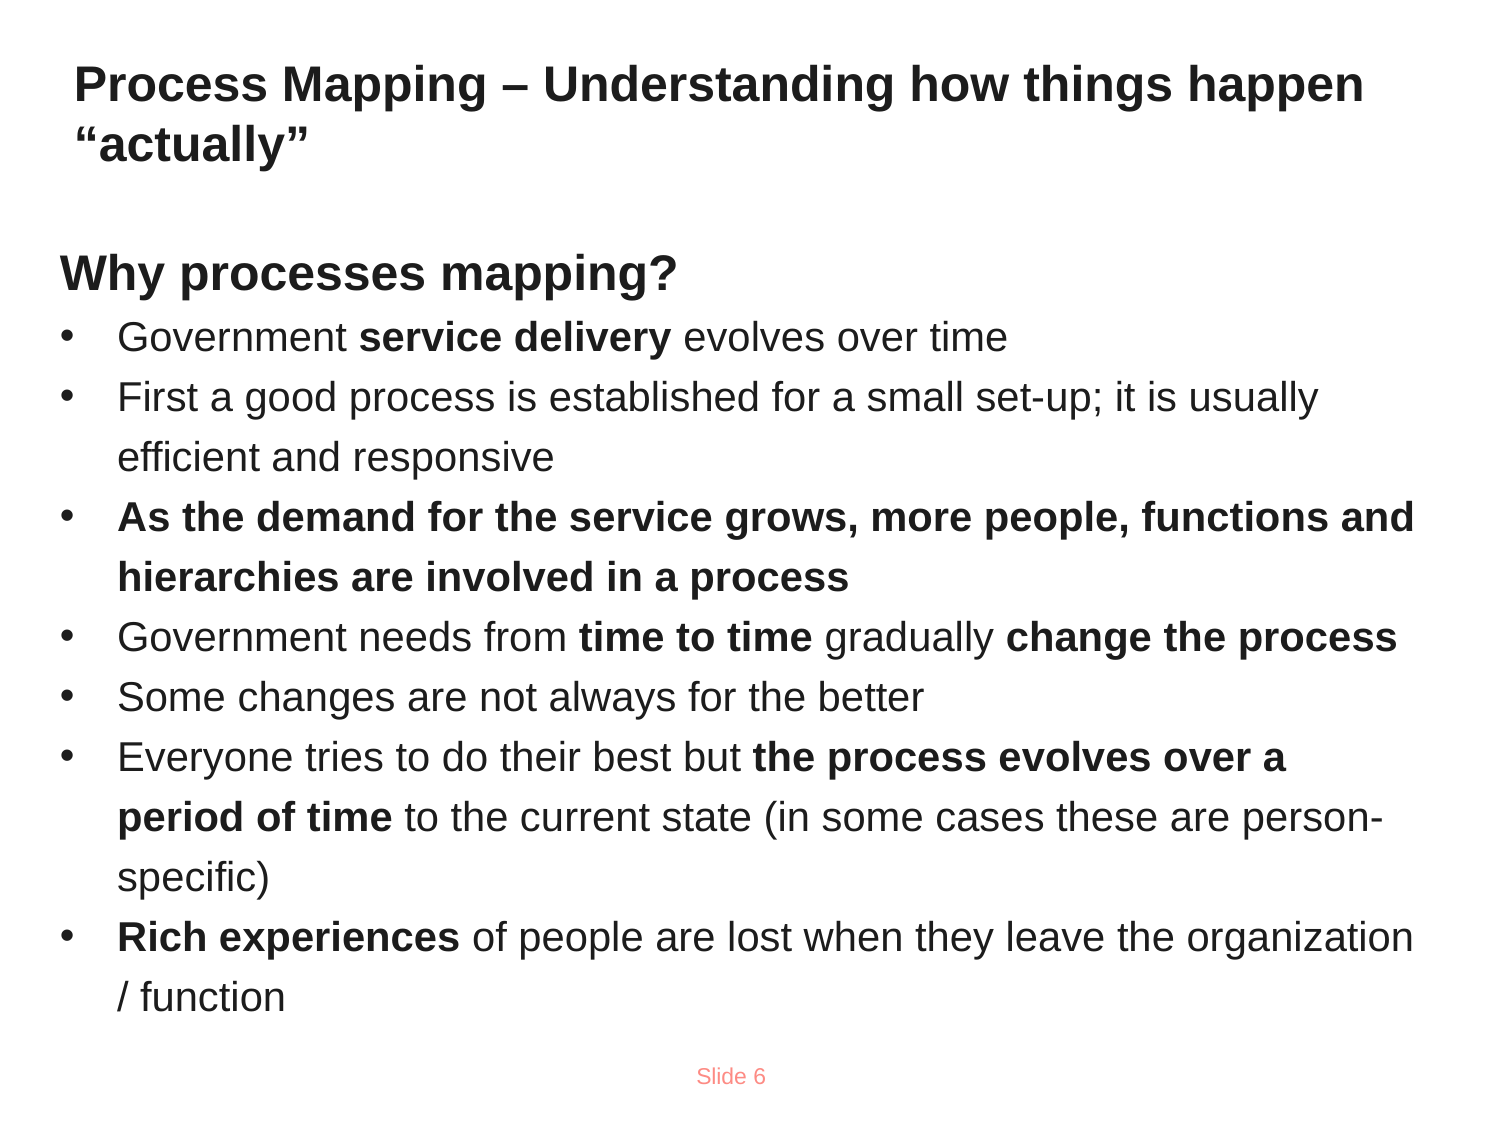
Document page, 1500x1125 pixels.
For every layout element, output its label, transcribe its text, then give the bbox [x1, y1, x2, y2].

list Why processes mapping? Government service delivery evolves over time First a good process is established for a small set-up; it is usually efficient and responsive As the demand for the service grows, more people, functions and hierarchies are involved in a process Government needs from time to time gradually change the process Some changes are not always for the better Everyone tries to do their best but the process evolves over a period of time to the current state (in some cases these are person-specific) Rich experiences of people are lost when they leave the organization / function [59, 227, 1425, 1021]
title Process Mapping – Understanding how things happen “actually” [73, 50, 1472, 176]
